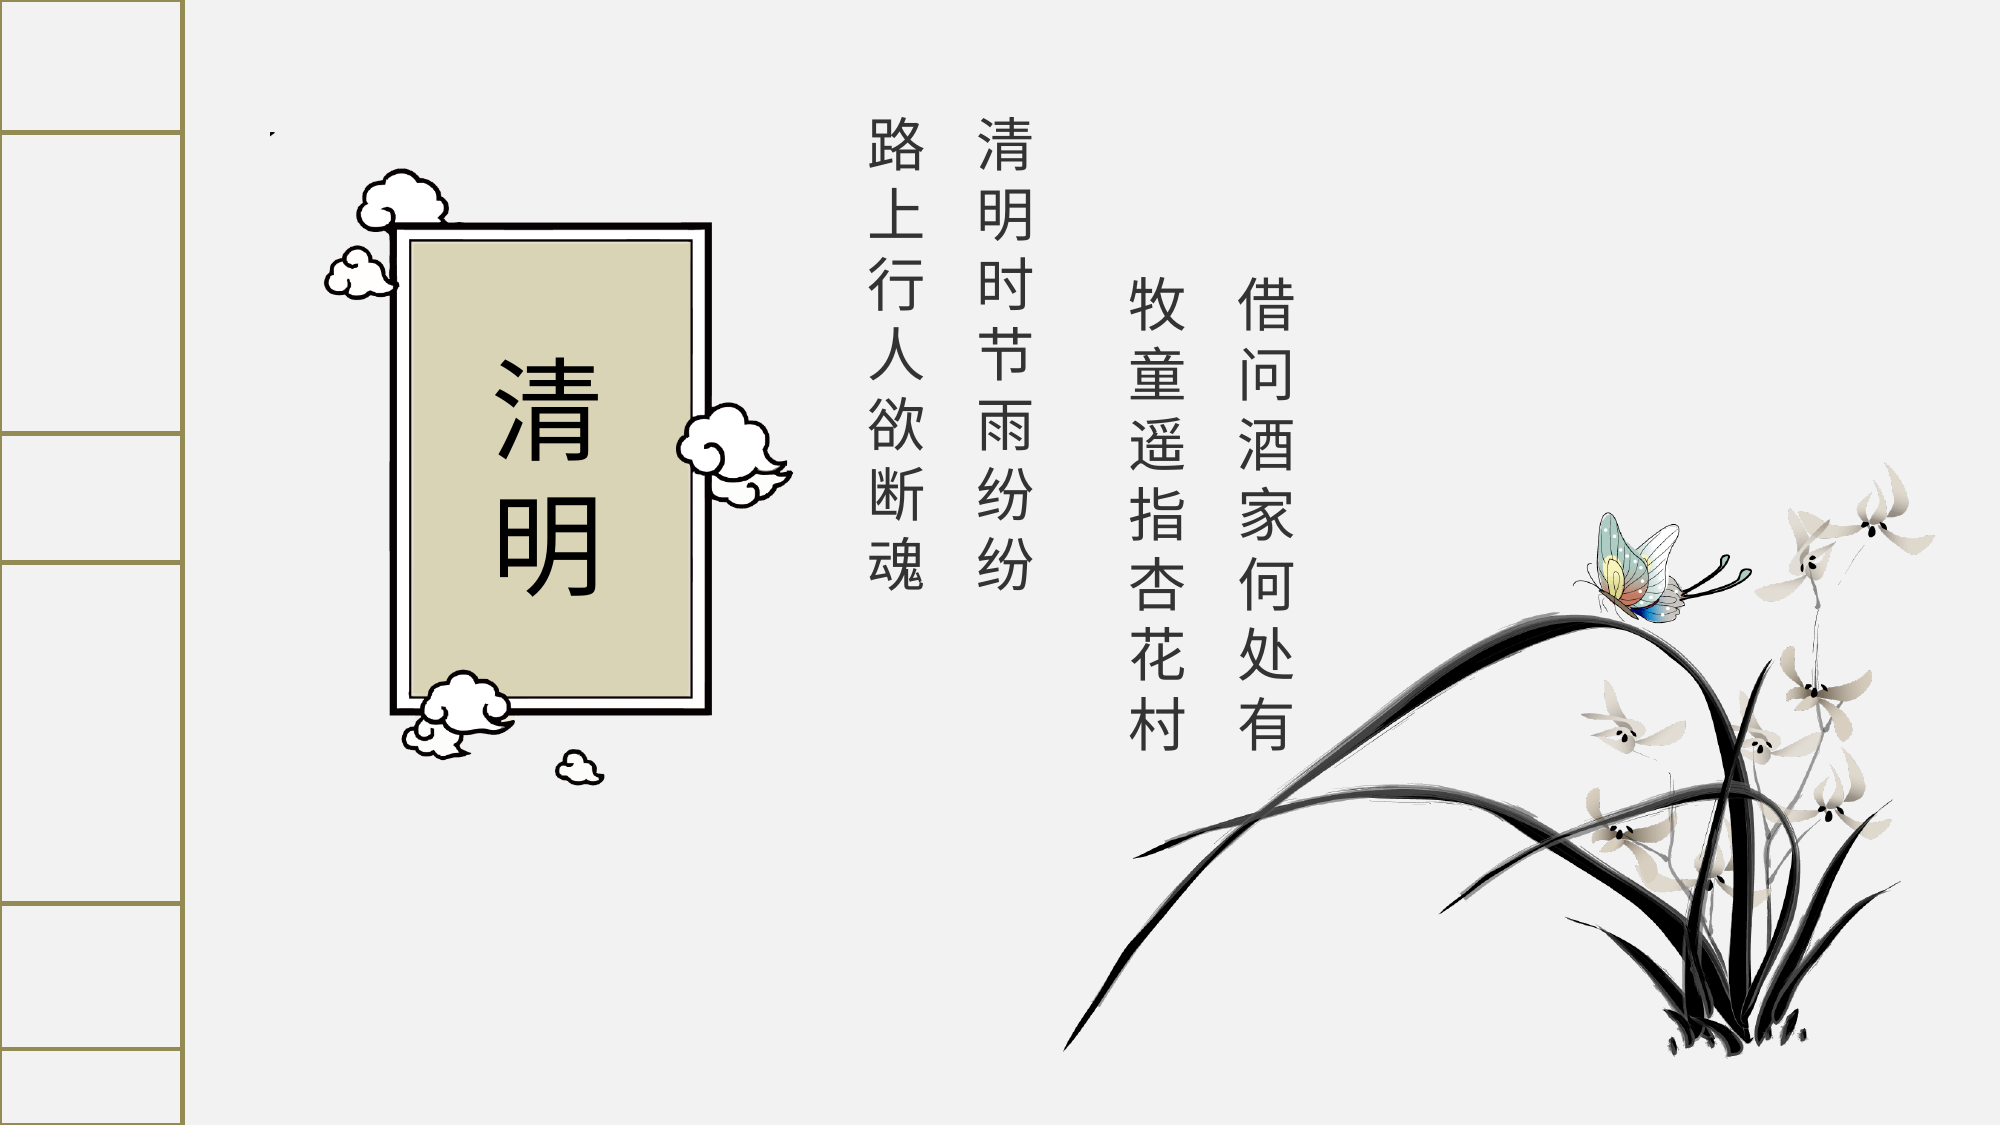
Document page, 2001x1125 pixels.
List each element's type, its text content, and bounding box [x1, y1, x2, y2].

text_box [0, 0, 184, 1125]
picture [999, 260, 2000, 1125]
text_box 清明时节雨纷纷 [962, 100, 1039, 606]
text_box 路上行人欲断魂 [852, 100, 929, 606]
picture [270, 132, 830, 821]
